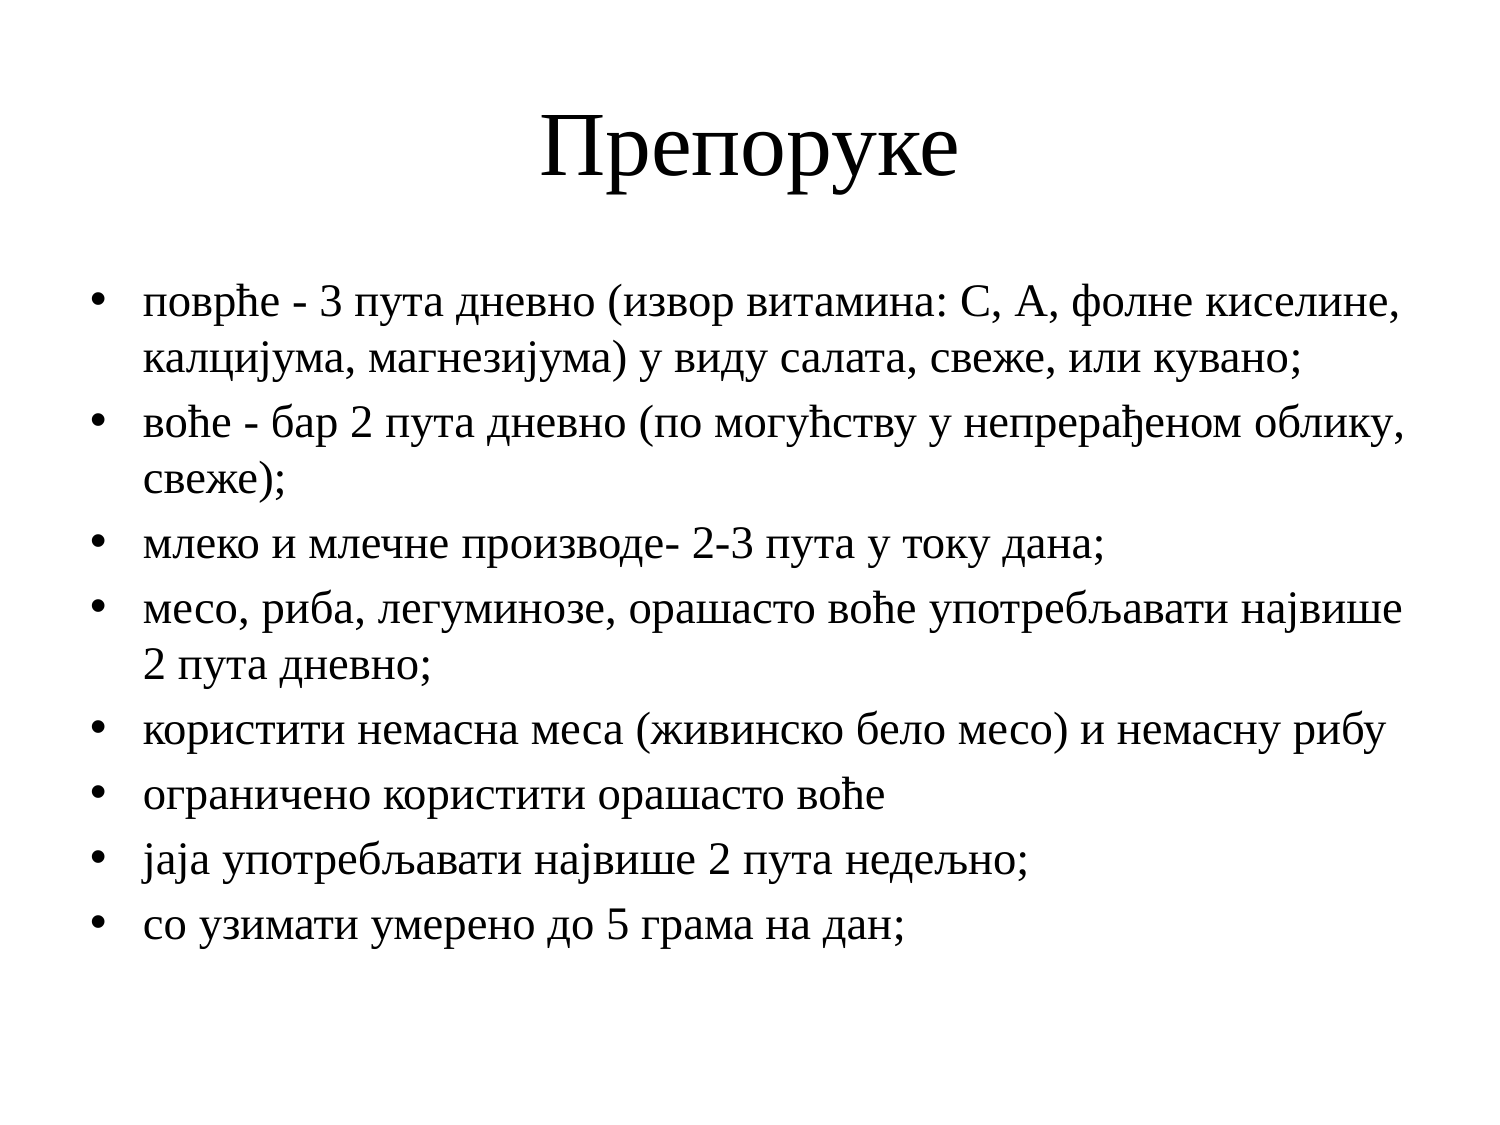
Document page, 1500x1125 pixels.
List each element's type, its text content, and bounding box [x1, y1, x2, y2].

list поврће - 3 пута дневно (извор витамина: С, А, фолне киселине, калцијума, магнезијума) у виду салата, свеже, или кувано; воће - бар 2 пута дневно (по могућству у непрерађеном облику, свеже); млеко и млечне производе- 2-3 пута у току дана; месо, риба, легуминозе, орашасто воће употребљавати највише 2 пута дневно; користити немасна меса (живинско бело месо) и немасну рибу ограничено користити орашасто воће јаја употребљавати највише 2 пута недељно; со узимати умерено до 5 грама на дан; [75, 262, 1425, 1005]
title Препоруке [75, 45, 1425, 233]
